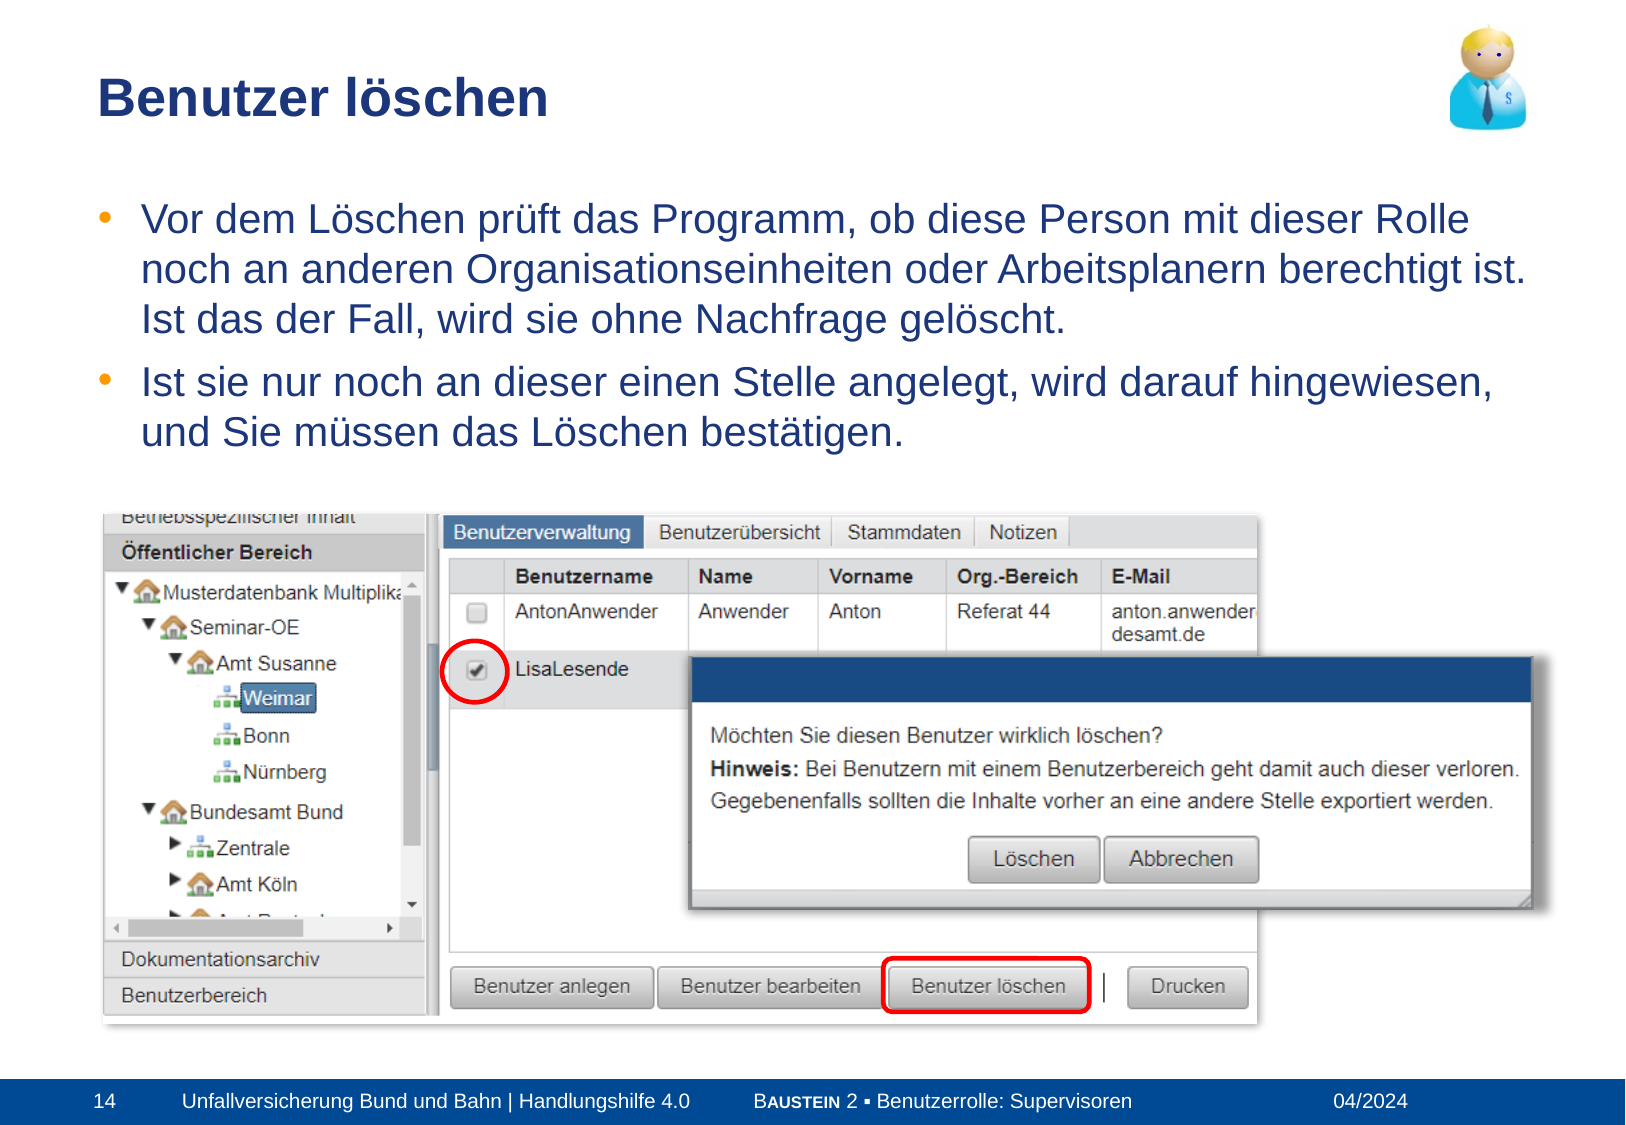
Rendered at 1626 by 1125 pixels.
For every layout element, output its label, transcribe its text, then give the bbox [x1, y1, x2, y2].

picture [1446, 24, 1527, 134]
picture [103, 514, 1534, 1024]
text_box Vor dem Löschen prüft das Programm, ob diese Person mit dieser Rolle noch an anderen Organisationseinheiten oder Arbeitsplanern berechtigt ist. Ist das der Fall, wird sie ohne Nachfrage gelöscht. Ist sie nur noch an dieser einen Stelle angelegt, wird darauf hingewiesen, und Sie müssen das Löschen bestätigen. [83, 184, 1548, 245]
picture [0, 1079, 1626, 1125]
text_box Benutzer löschen [82, 54, 1313, 138]
